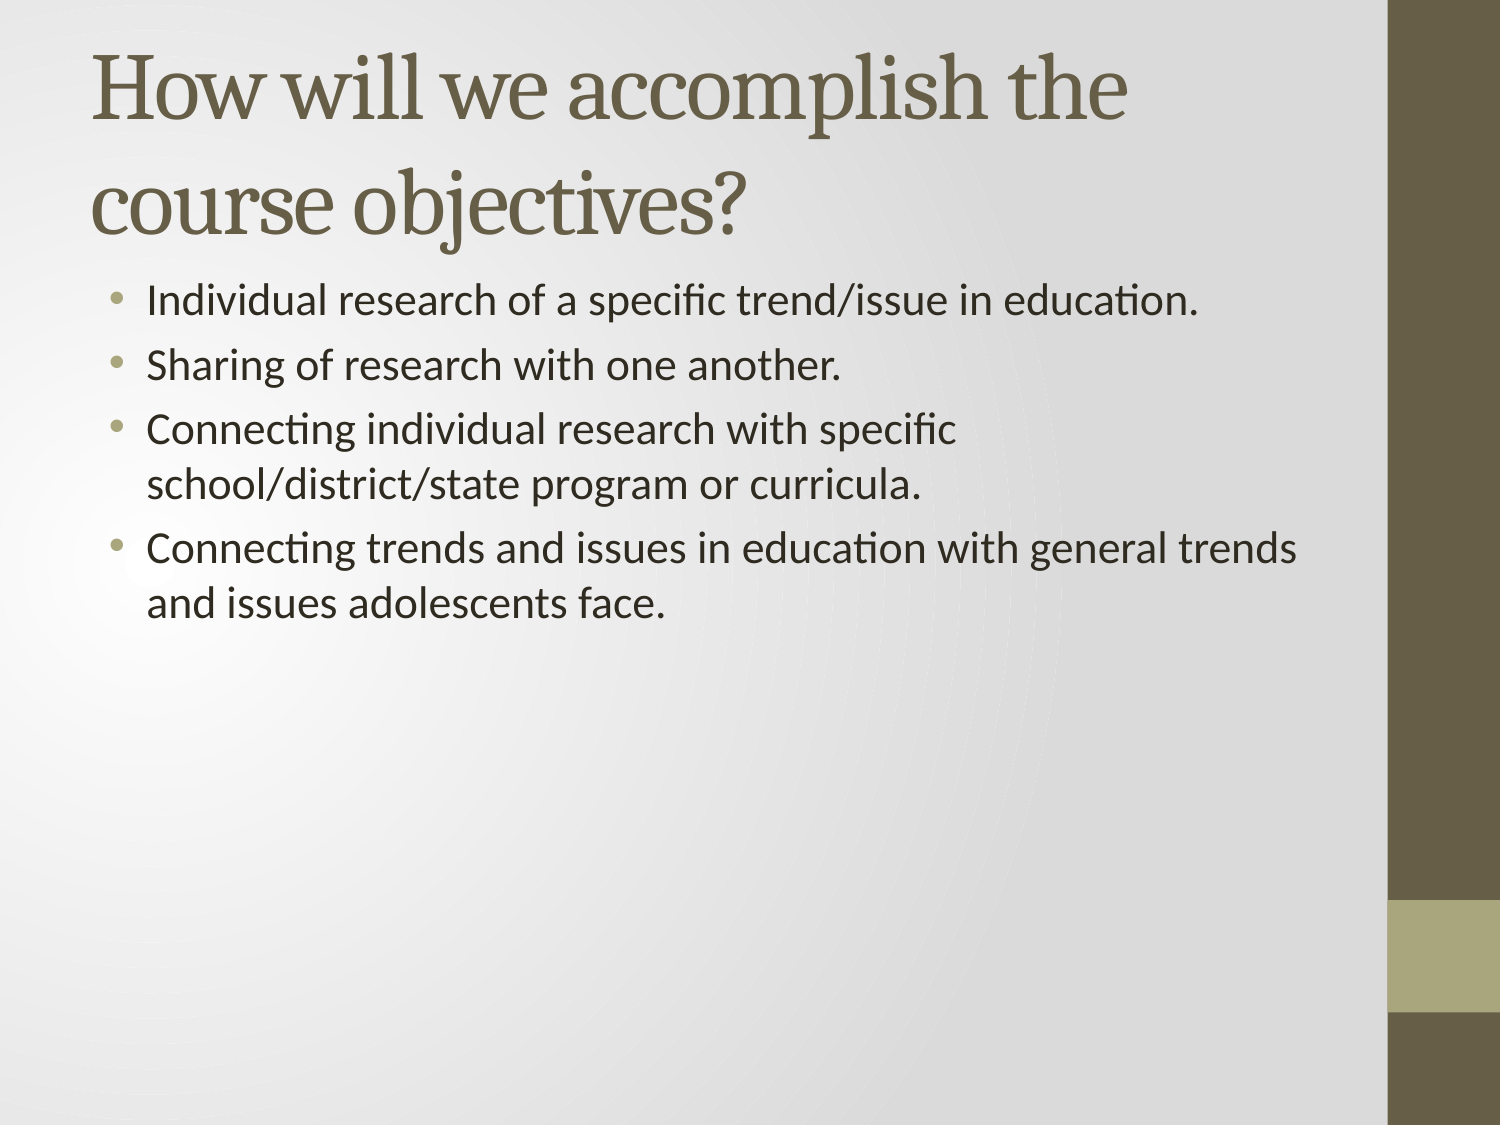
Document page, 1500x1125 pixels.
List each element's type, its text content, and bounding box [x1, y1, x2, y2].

title How will we accomplish the course objectives? [75, 45, 1325, 233]
list Individual research of a specific trend/issue in education. Sharing of research with one another. Connecting individual research with specific school/district/state program or curricula. Connecting trends and issues in education with general trends and issues adolescents face. [74, 262, 1326, 1051]
